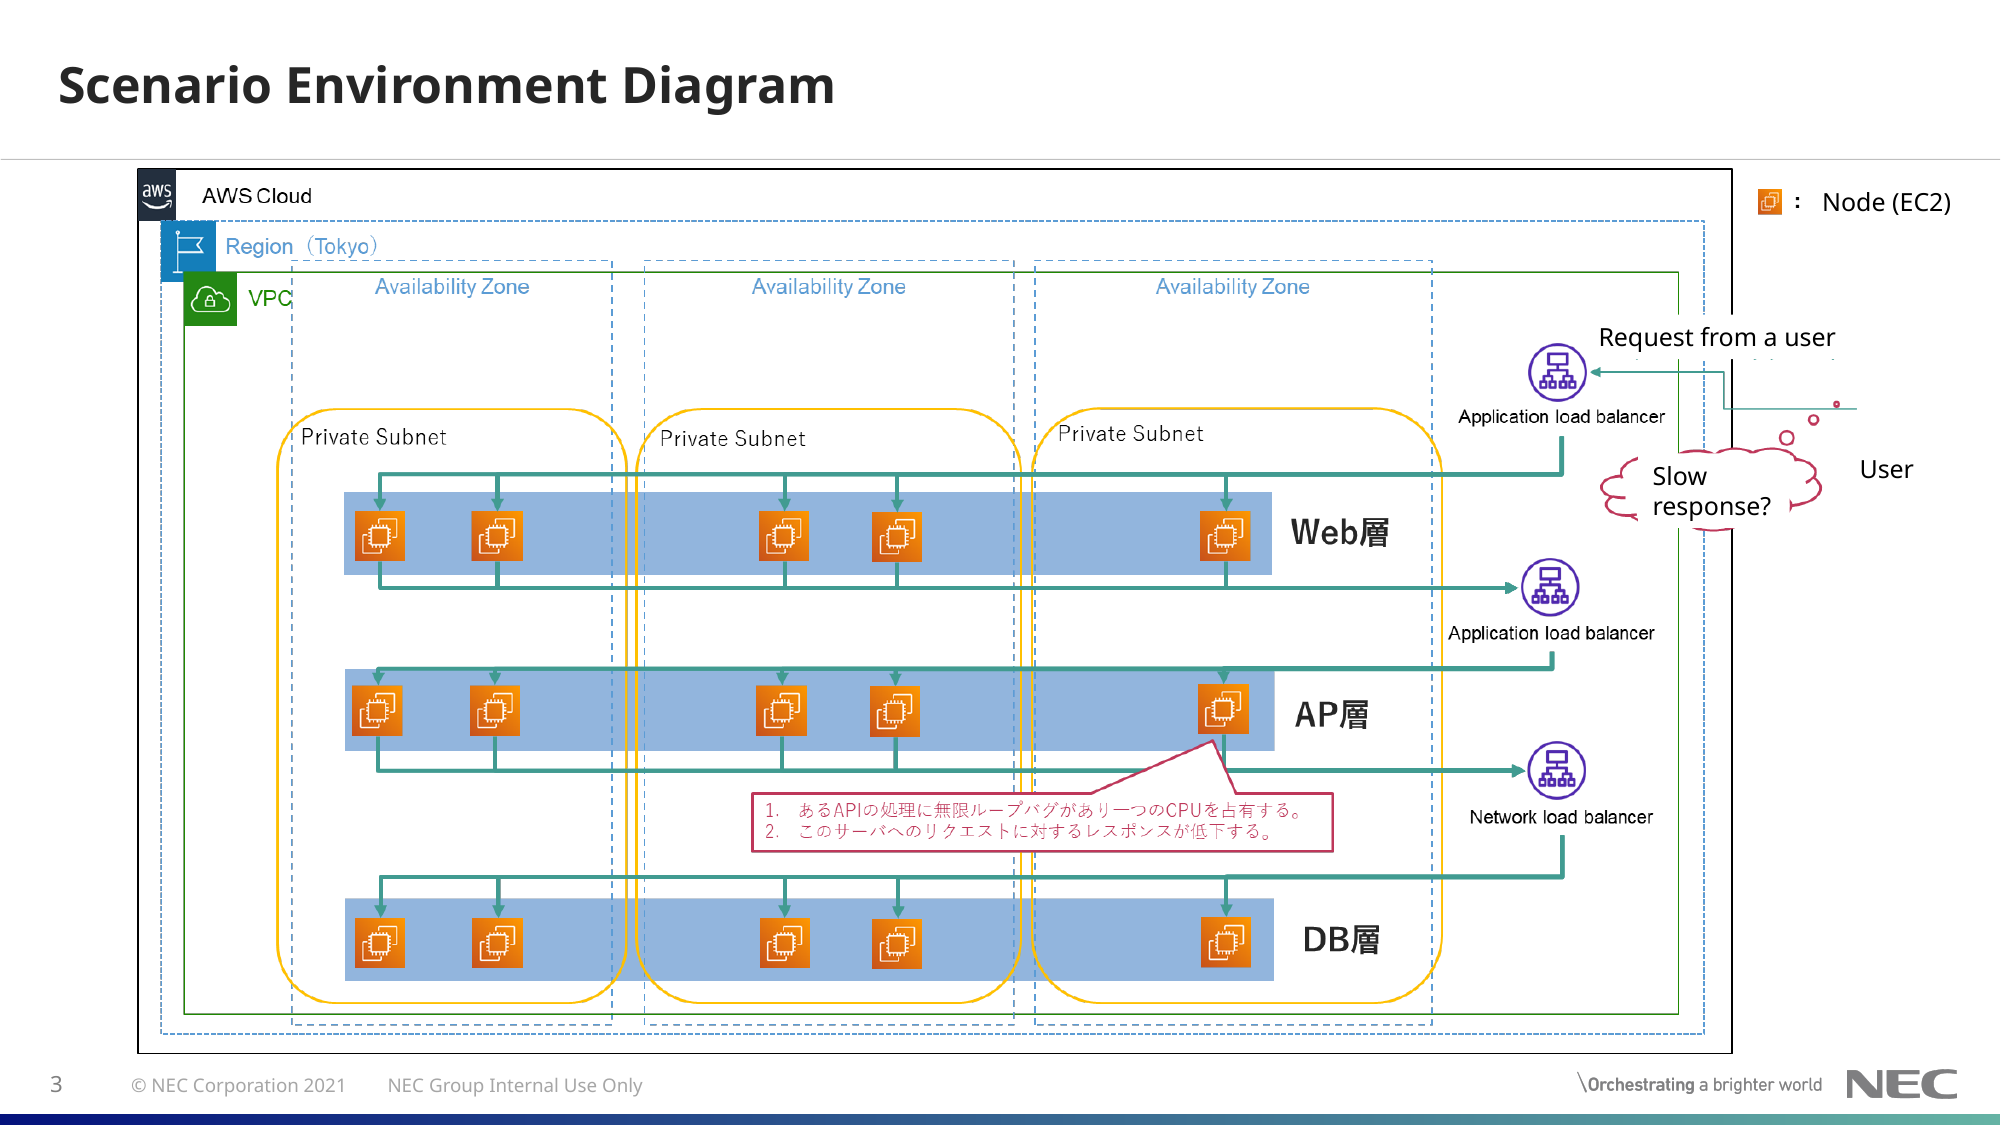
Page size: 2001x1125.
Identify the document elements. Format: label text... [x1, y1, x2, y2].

text_box Node (EC2) [1938, 179, 1967, 224]
picture [0, 0, 2001, 1125]
title Scenario Environment Diagram [43, 33, 1957, 135]
